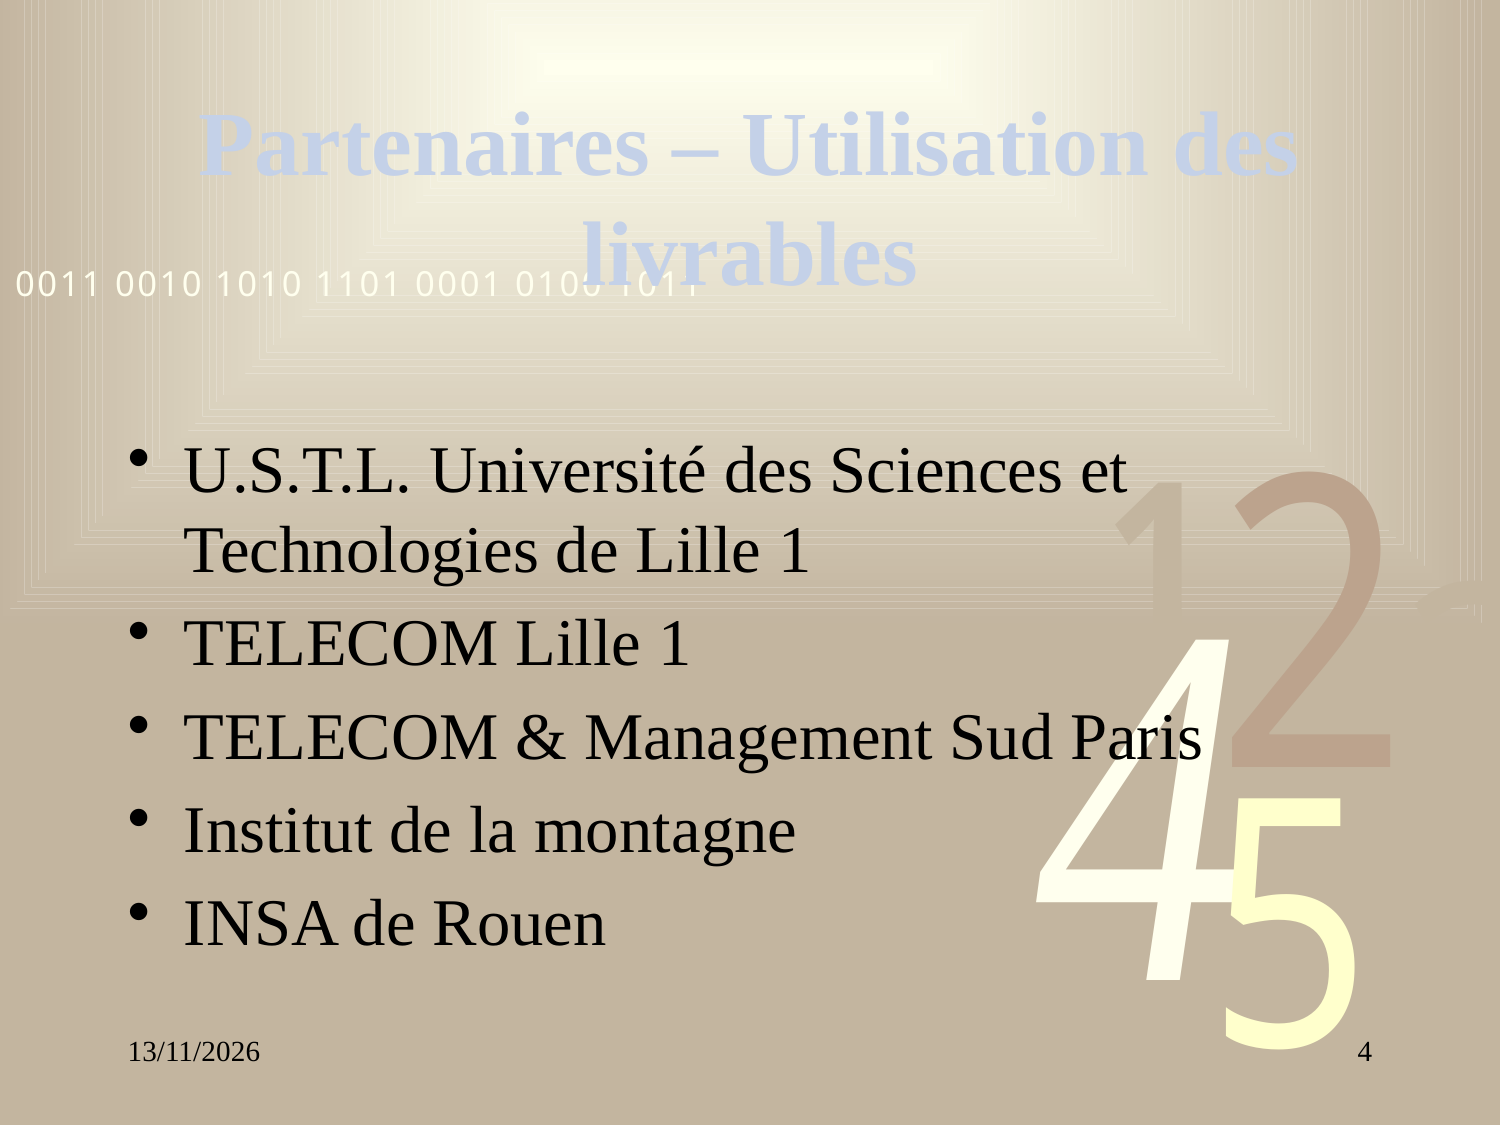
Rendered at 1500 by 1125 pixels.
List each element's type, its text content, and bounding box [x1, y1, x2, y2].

title Partenaires – Utilisation des livrables [112, 99, 1388, 288]
slide_number 4 [1074, 1024, 1388, 1101]
list U.S.T.L. Université des Sciences et Technologies de Lille 1 TELECOM Lille 1 TELECOM & Management Sud Paris Institut de la montagne INSA de Rouen [112, 324, 1388, 1001]
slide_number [111, 1024, 426, 1101]
